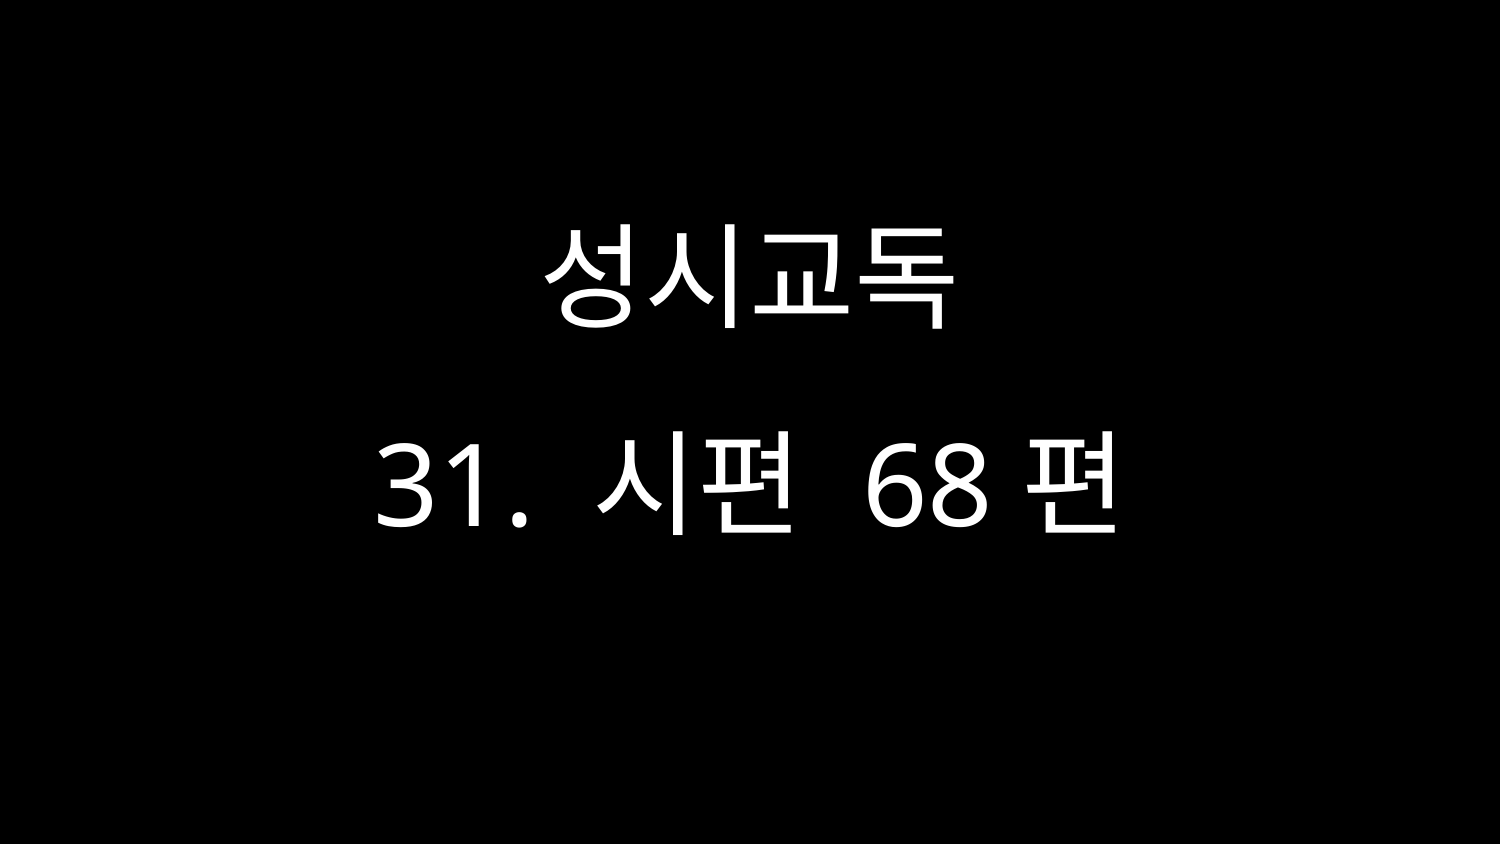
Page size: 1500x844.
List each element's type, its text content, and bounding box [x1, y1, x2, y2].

text_box 성시교독 31. 시편 68편 [0, 197, 1500, 558]
